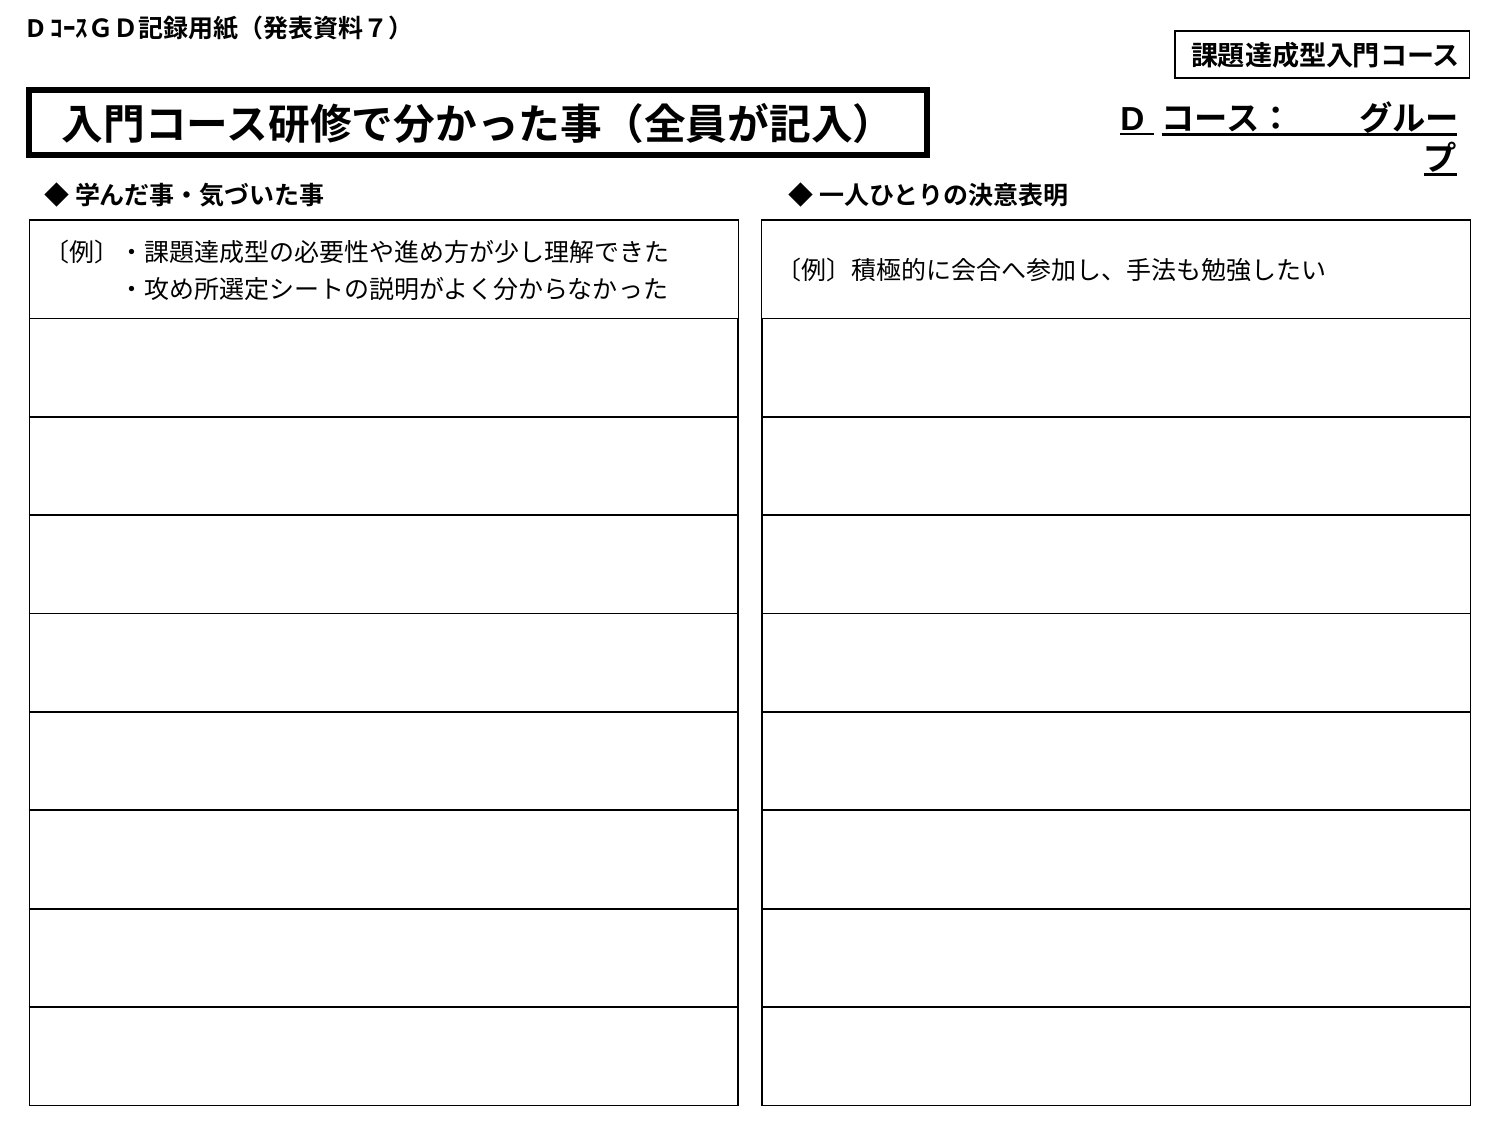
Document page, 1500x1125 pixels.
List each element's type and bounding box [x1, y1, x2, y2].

table_cell [30, 319, 737, 416]
table_header [30, 221, 738, 318]
table_cell [30, 418, 737, 514]
table_cell [30, 614, 737, 711]
table_cell [763, 516, 1470, 613]
text_box [1175, 30, 1470, 79]
text_box [29, 172, 443, 218]
text_box [29, 90, 927, 155]
table_header [762, 221, 1470, 318]
table_cell [30, 1008, 737, 1105]
table_cell [30, 811, 737, 908]
text_box [773, 90, 1472, 218]
table_cell [763, 319, 1470, 416]
table_cell [30, 713, 737, 809]
table_cell [30, 910, 737, 1006]
table_cell [763, 418, 1470, 514]
table_cell [763, 614, 1470, 711]
table_cell [763, 811, 1470, 908]
table_cell [763, 910, 1470, 1006]
table_cell [30, 516, 737, 613]
table_cell [763, 713, 1470, 809]
text_box [11, 4, 437, 50]
table_cell [763, 1008, 1470, 1105]
